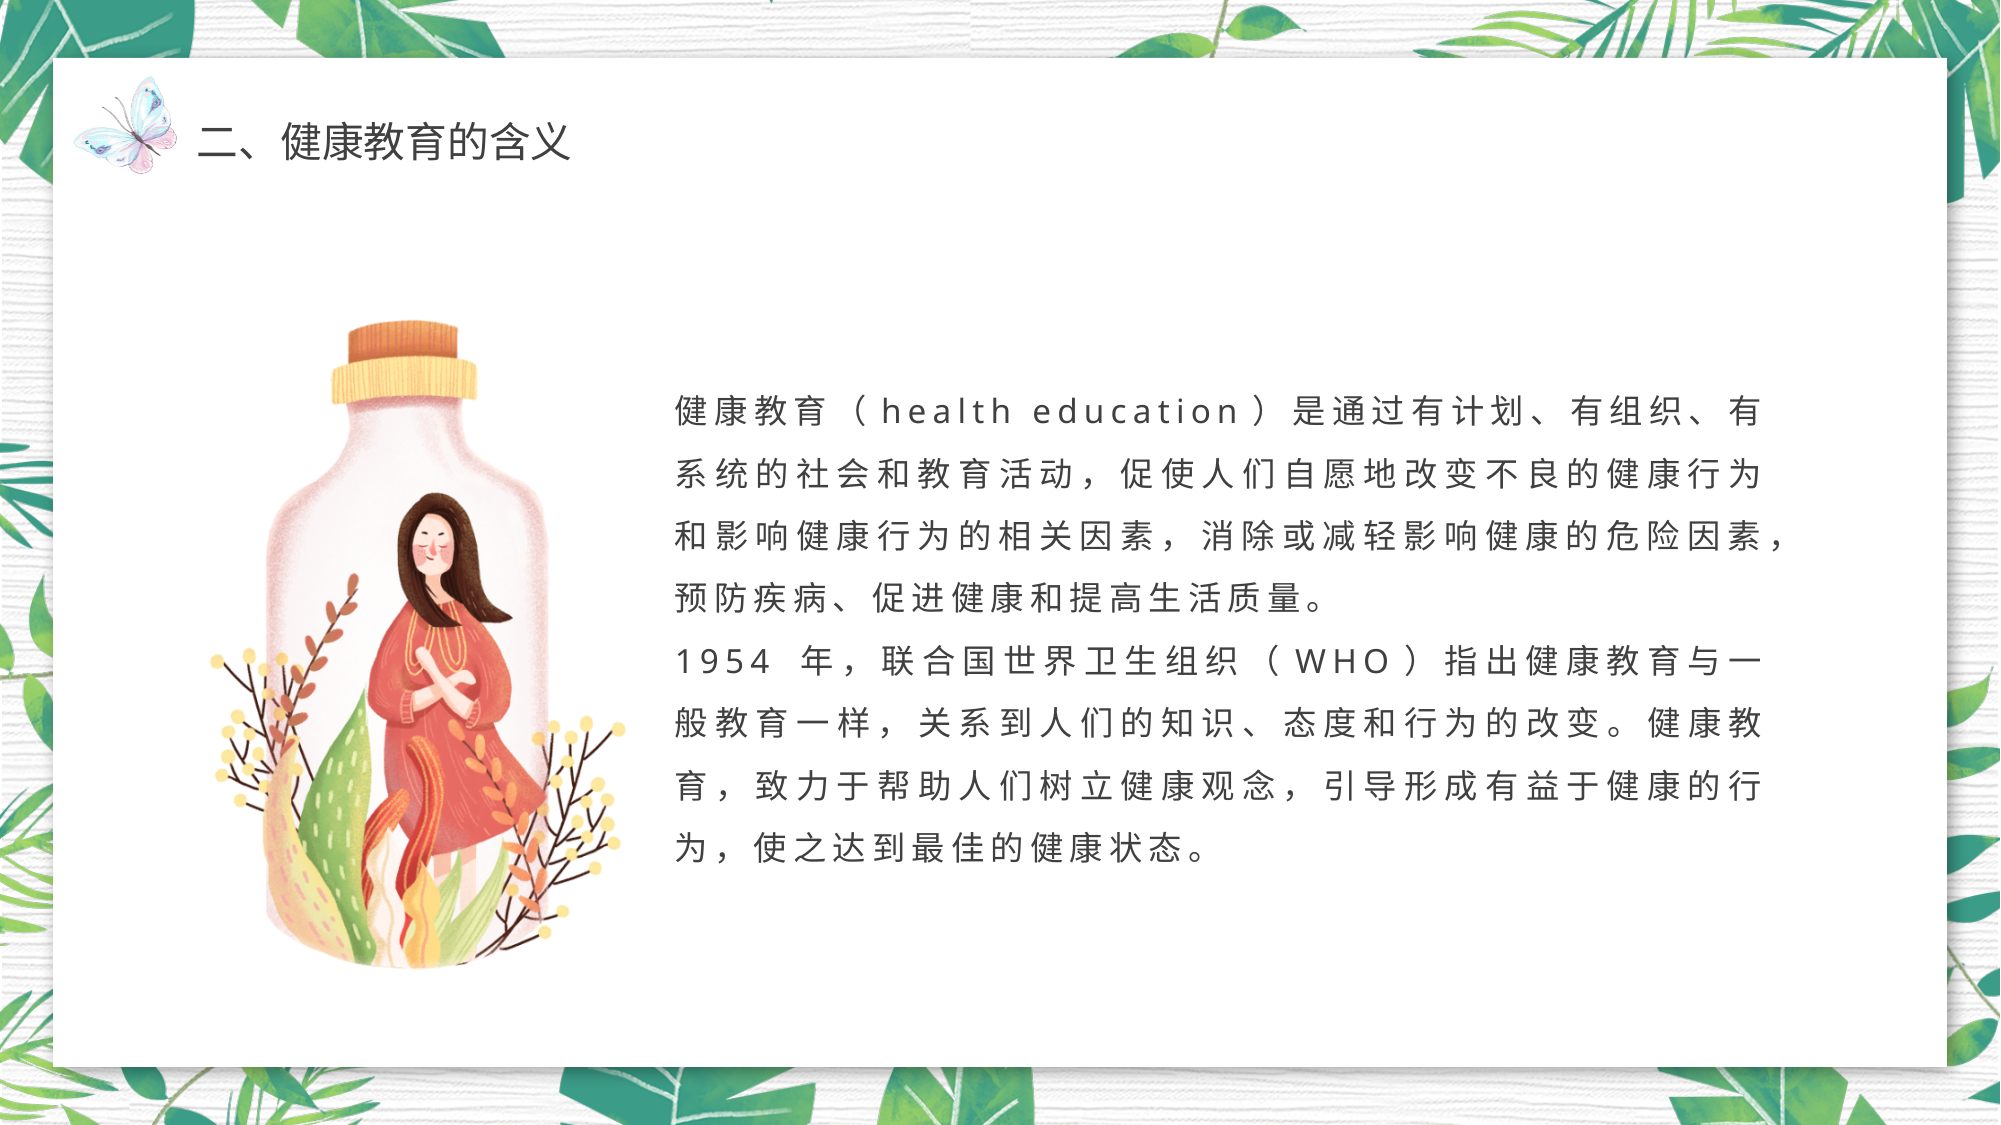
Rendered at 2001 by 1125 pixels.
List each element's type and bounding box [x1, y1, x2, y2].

picture [73, 76, 177, 174]
text_box [0, 0, 2000, 1125]
picture [170, 253, 660, 988]
